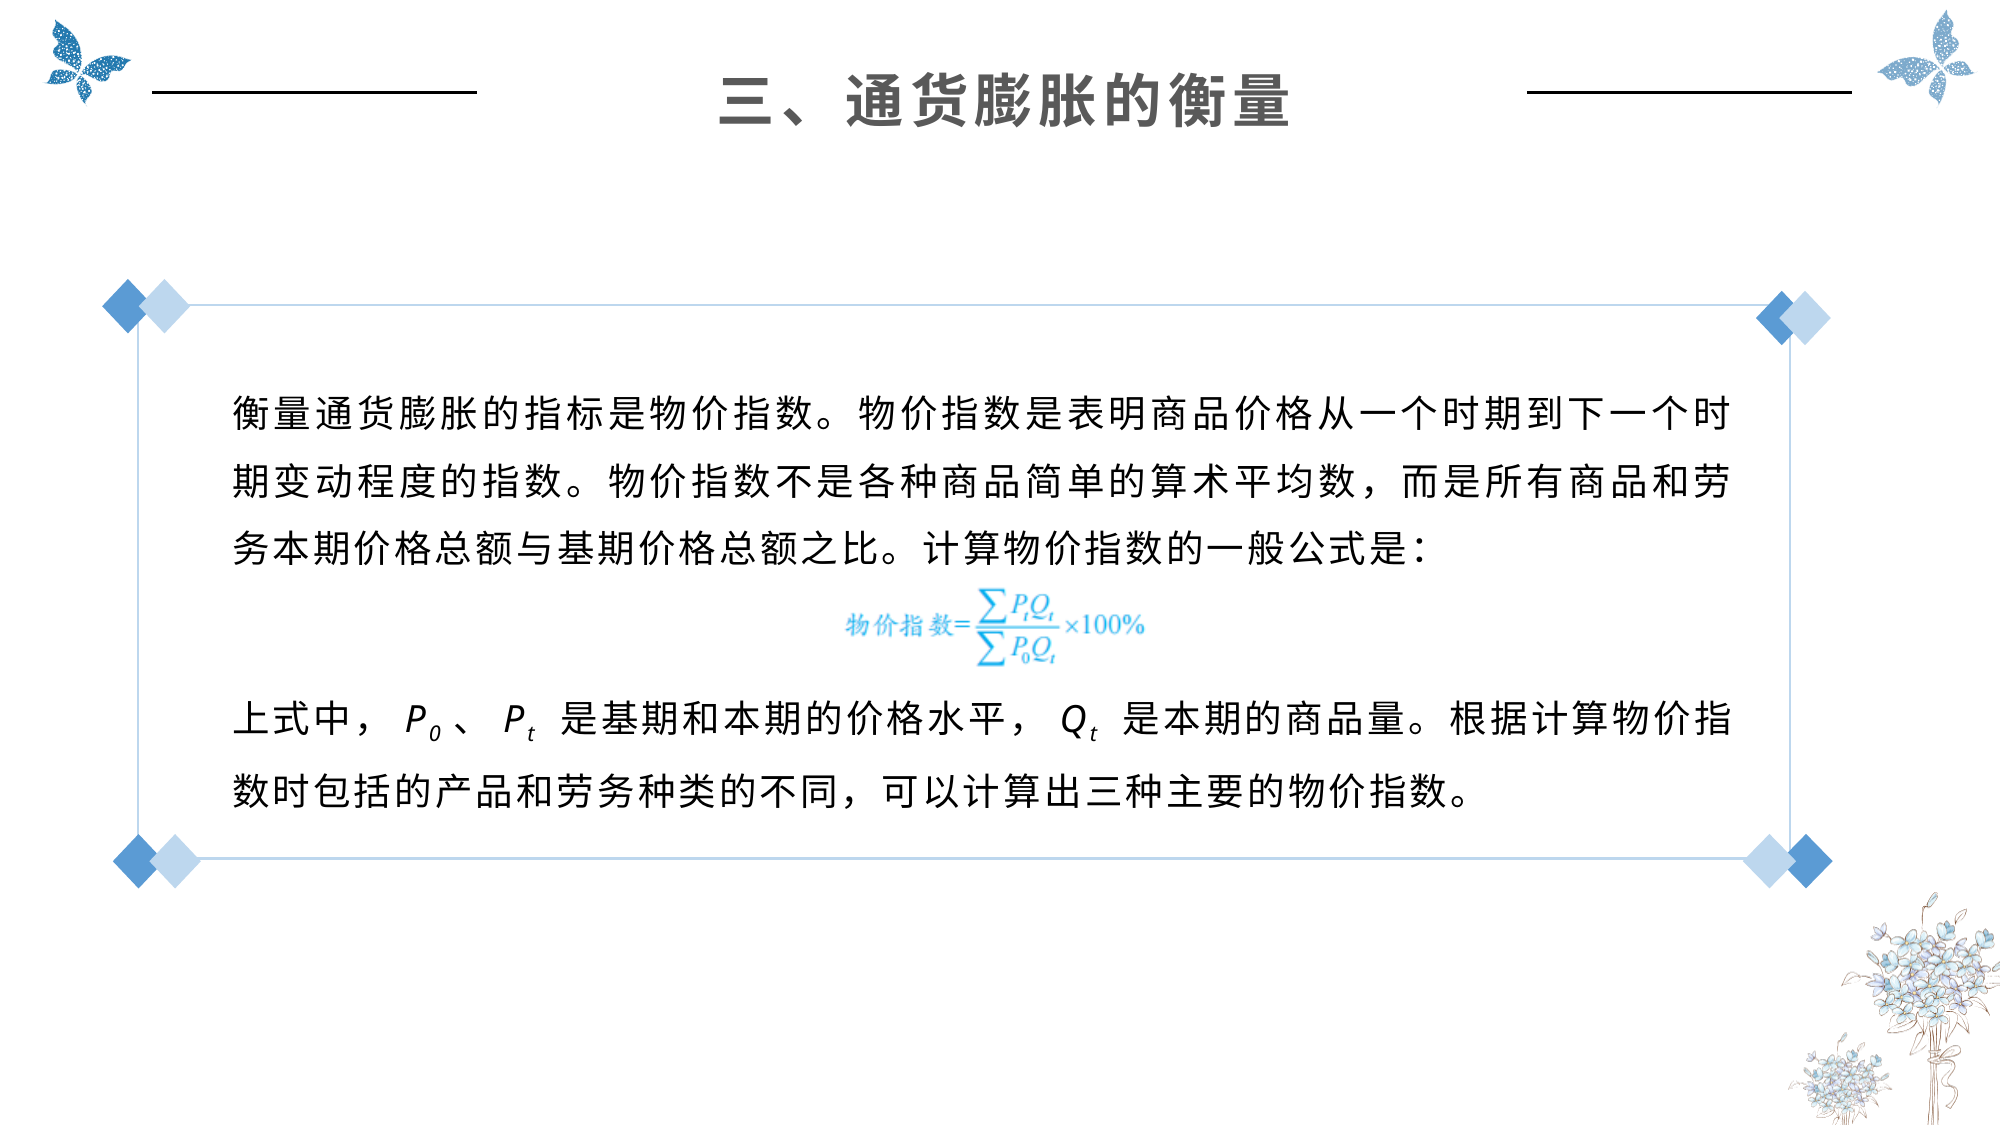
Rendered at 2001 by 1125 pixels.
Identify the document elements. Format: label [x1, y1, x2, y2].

picture [1788, 892, 2000, 1125]
text_box [151, 55, 1852, 142]
text_box [102, 278, 1833, 889]
text_box [220, 361, 1747, 815]
